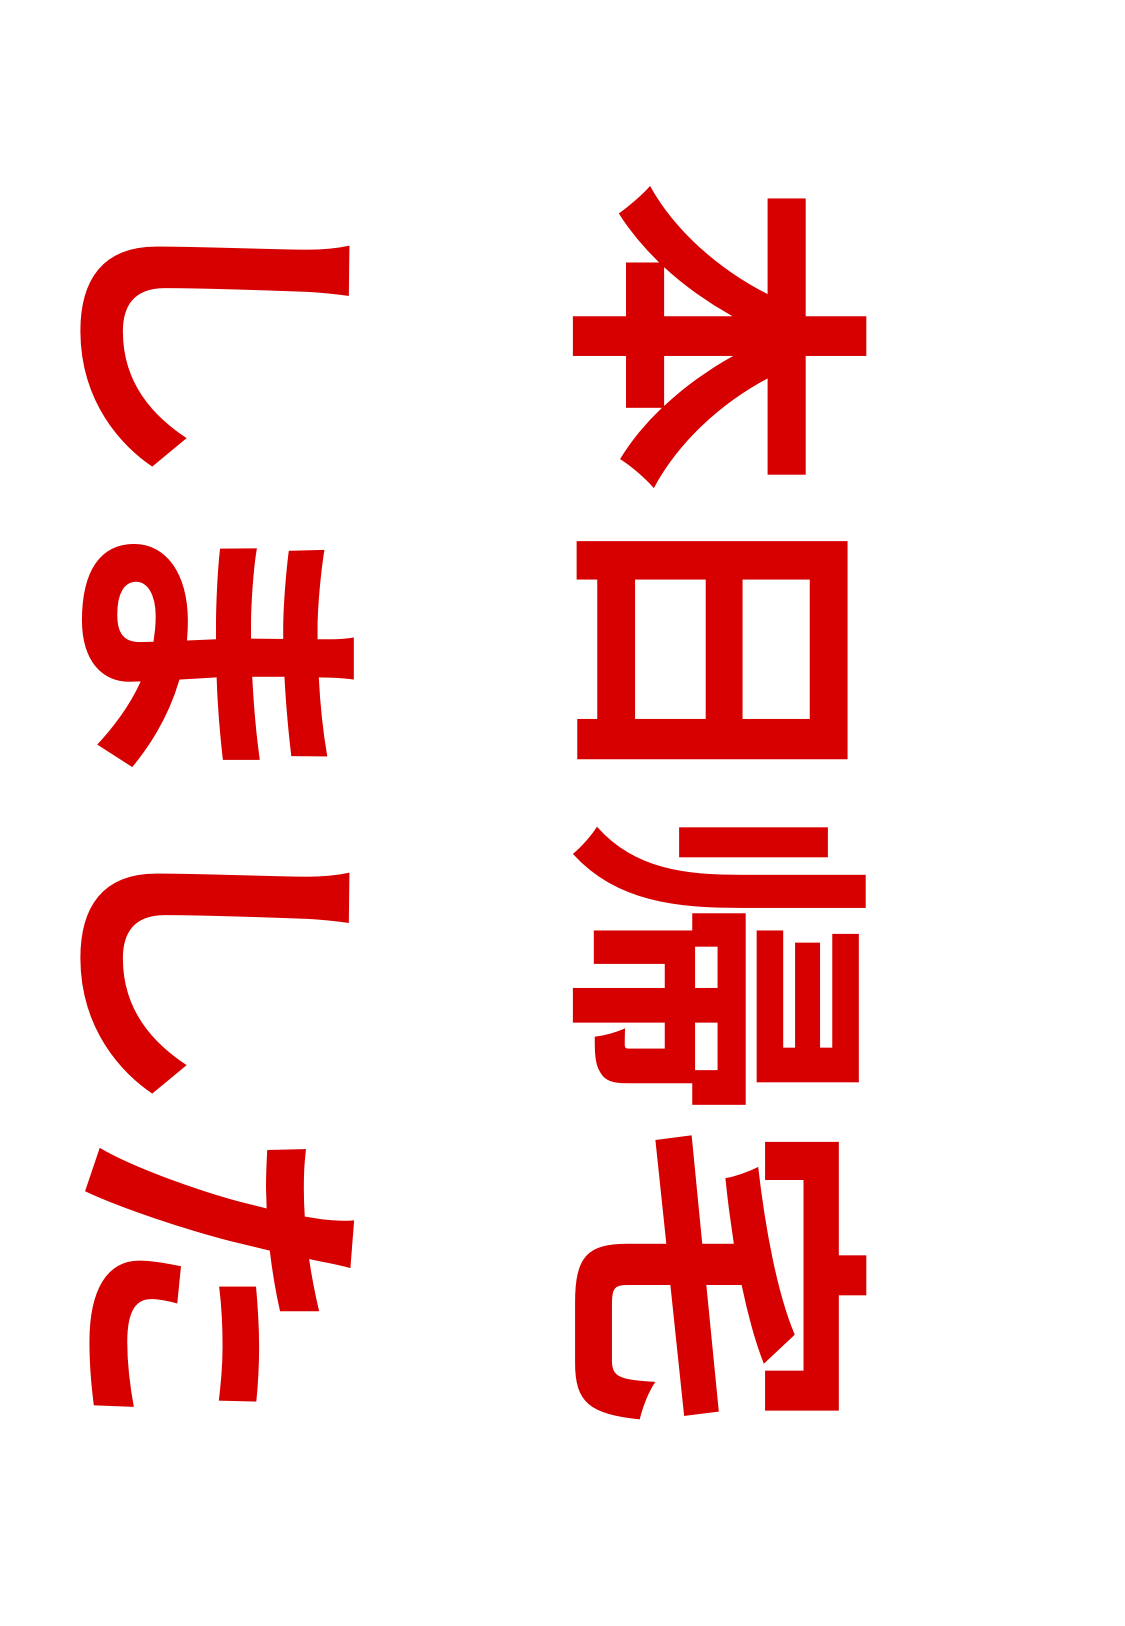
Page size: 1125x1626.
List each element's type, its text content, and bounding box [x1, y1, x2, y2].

text_box 本日帰宅 しました [31, 166, 1041, 1448]
